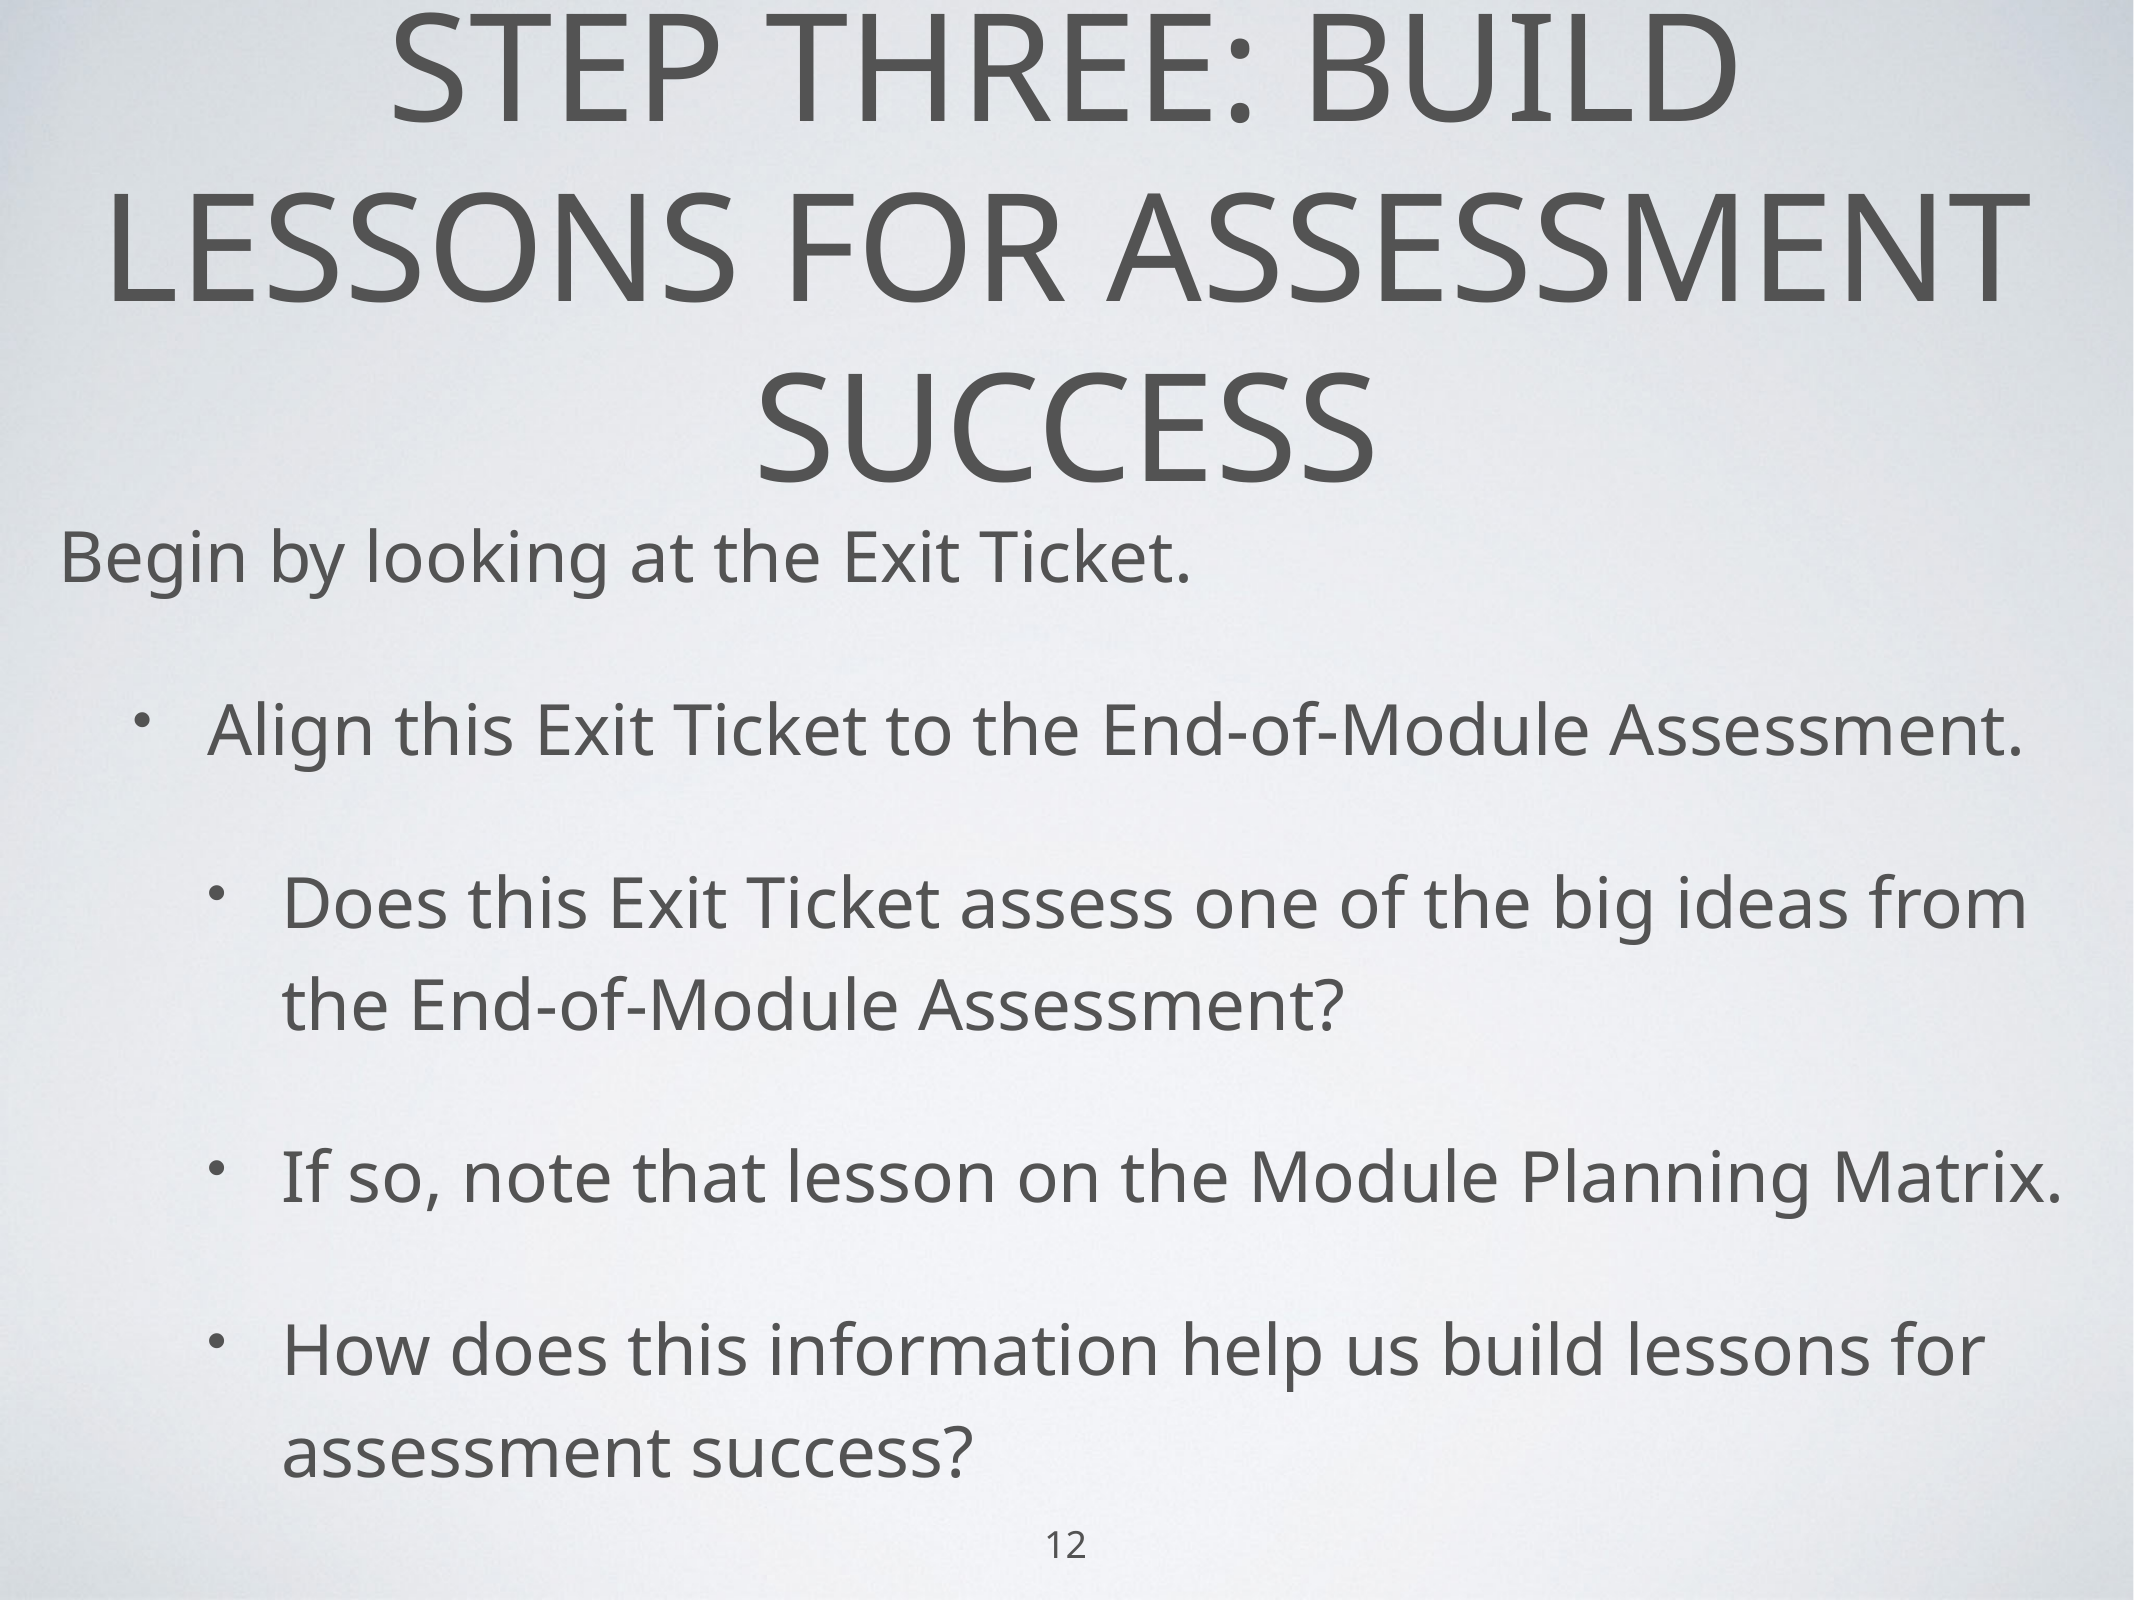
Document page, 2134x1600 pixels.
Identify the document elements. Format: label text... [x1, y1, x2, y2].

picture [0, 0, 2134, 1600]
slide_number 12 [1036, 1520, 1095, 1580]
list Begin by looking at the Exit Ticket. Align this Exit Ticket to the End-of-Module Assessment. Does this Exit Ticket assess one of the big ideas from the End-of-Module Assessment? If so, note that lesson on the Module Planning Matrix. How does this information help us build lessons for assessment success? [57, 456, 2076, 1531]
title Step three: build lessons for assessment success [57, 41, 2076, 443]
